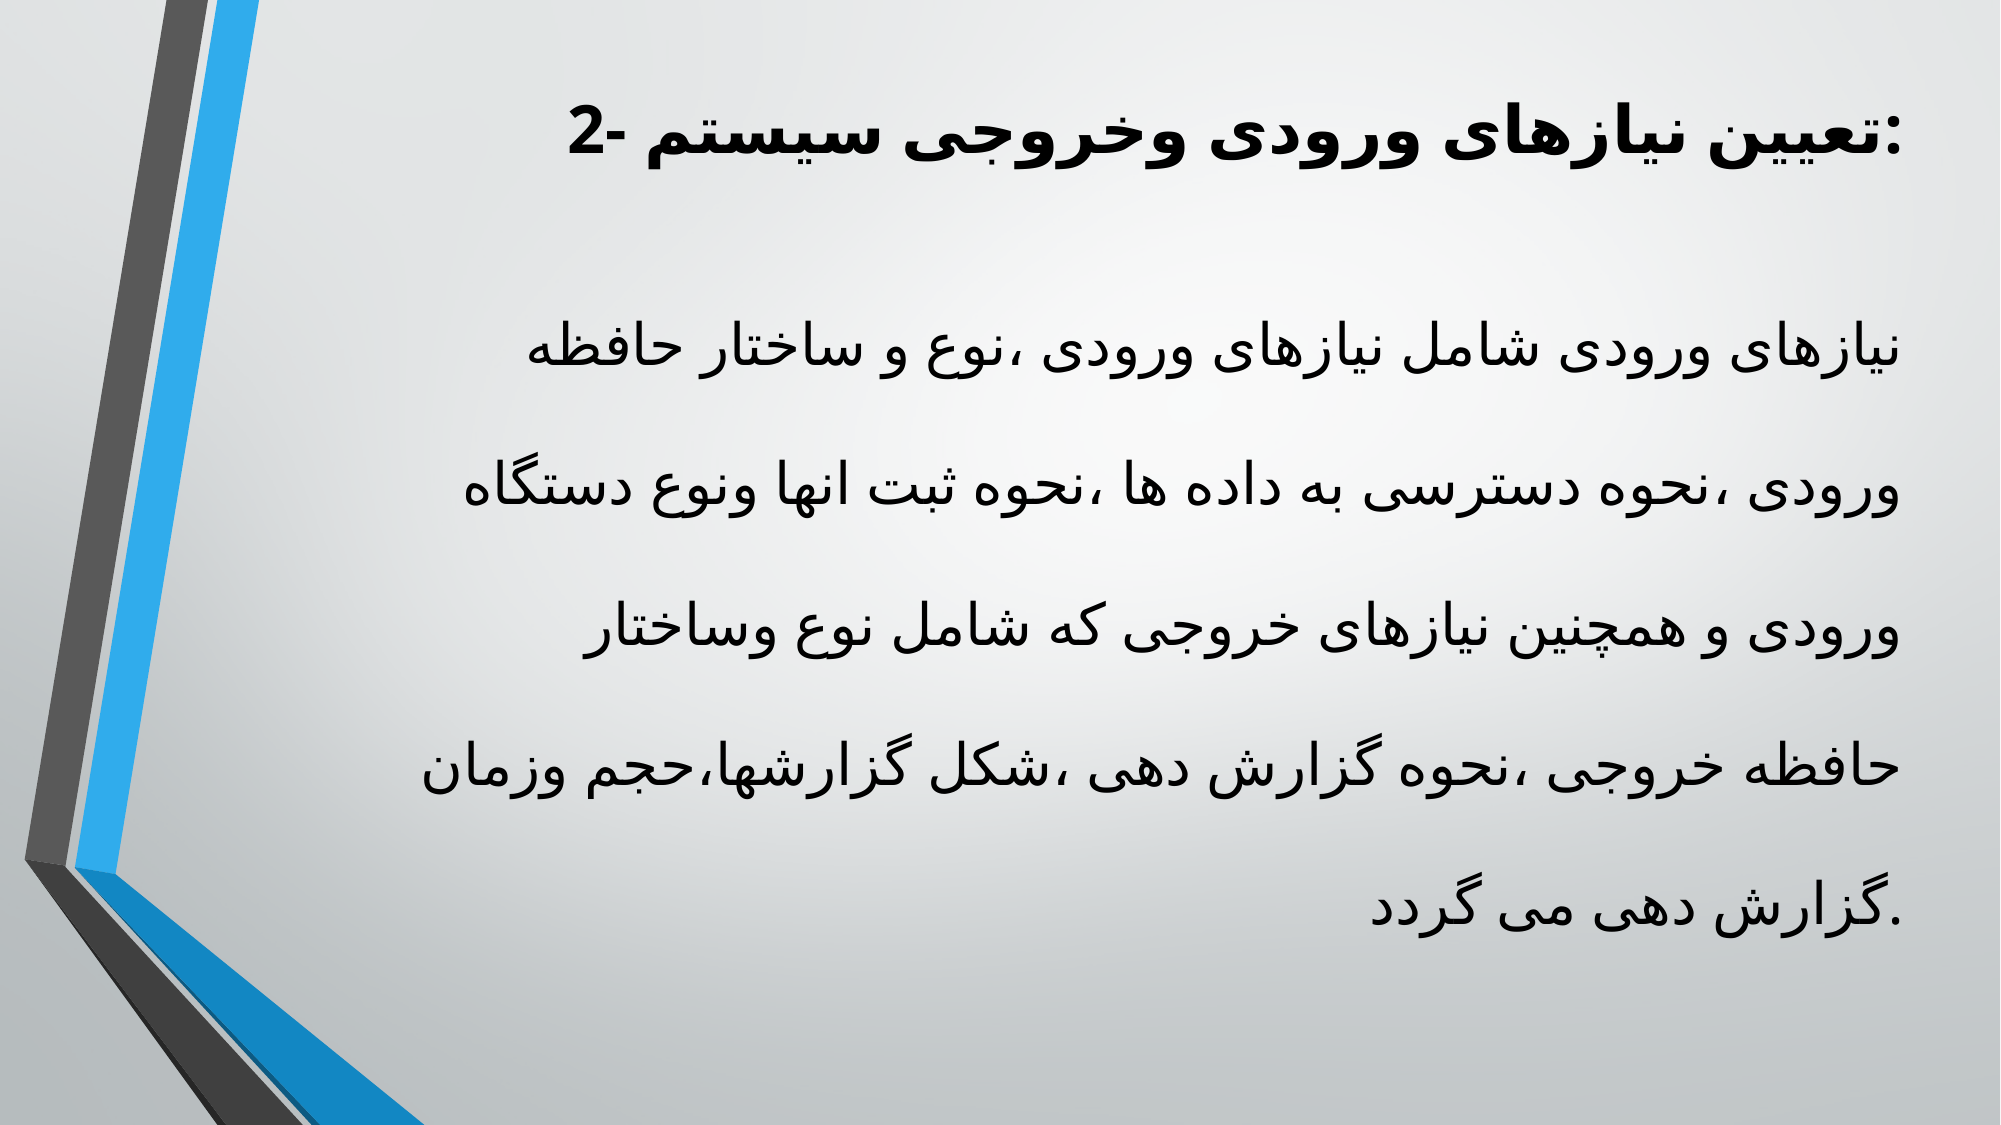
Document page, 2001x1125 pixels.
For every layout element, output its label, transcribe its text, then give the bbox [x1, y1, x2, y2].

text_box 2- تعیین نیازهای ورودی وخروجی سیستم: نیازهای ورودی شامل نیازهای ورودی ،نوع و ساختار حافظه ورودی ،نحوه دسترسی به داده ها ،نحوه ثبت انها ونوع دستگاه ورودی و همچنین نیازهای خروجی که شامل نوع وساختار حافظه خروجی ،نحوه گزارش دهی ،شکل گزارشها،حجم وزمان گزارش دهی می گردد. [395, 79, 1919, 1014]
